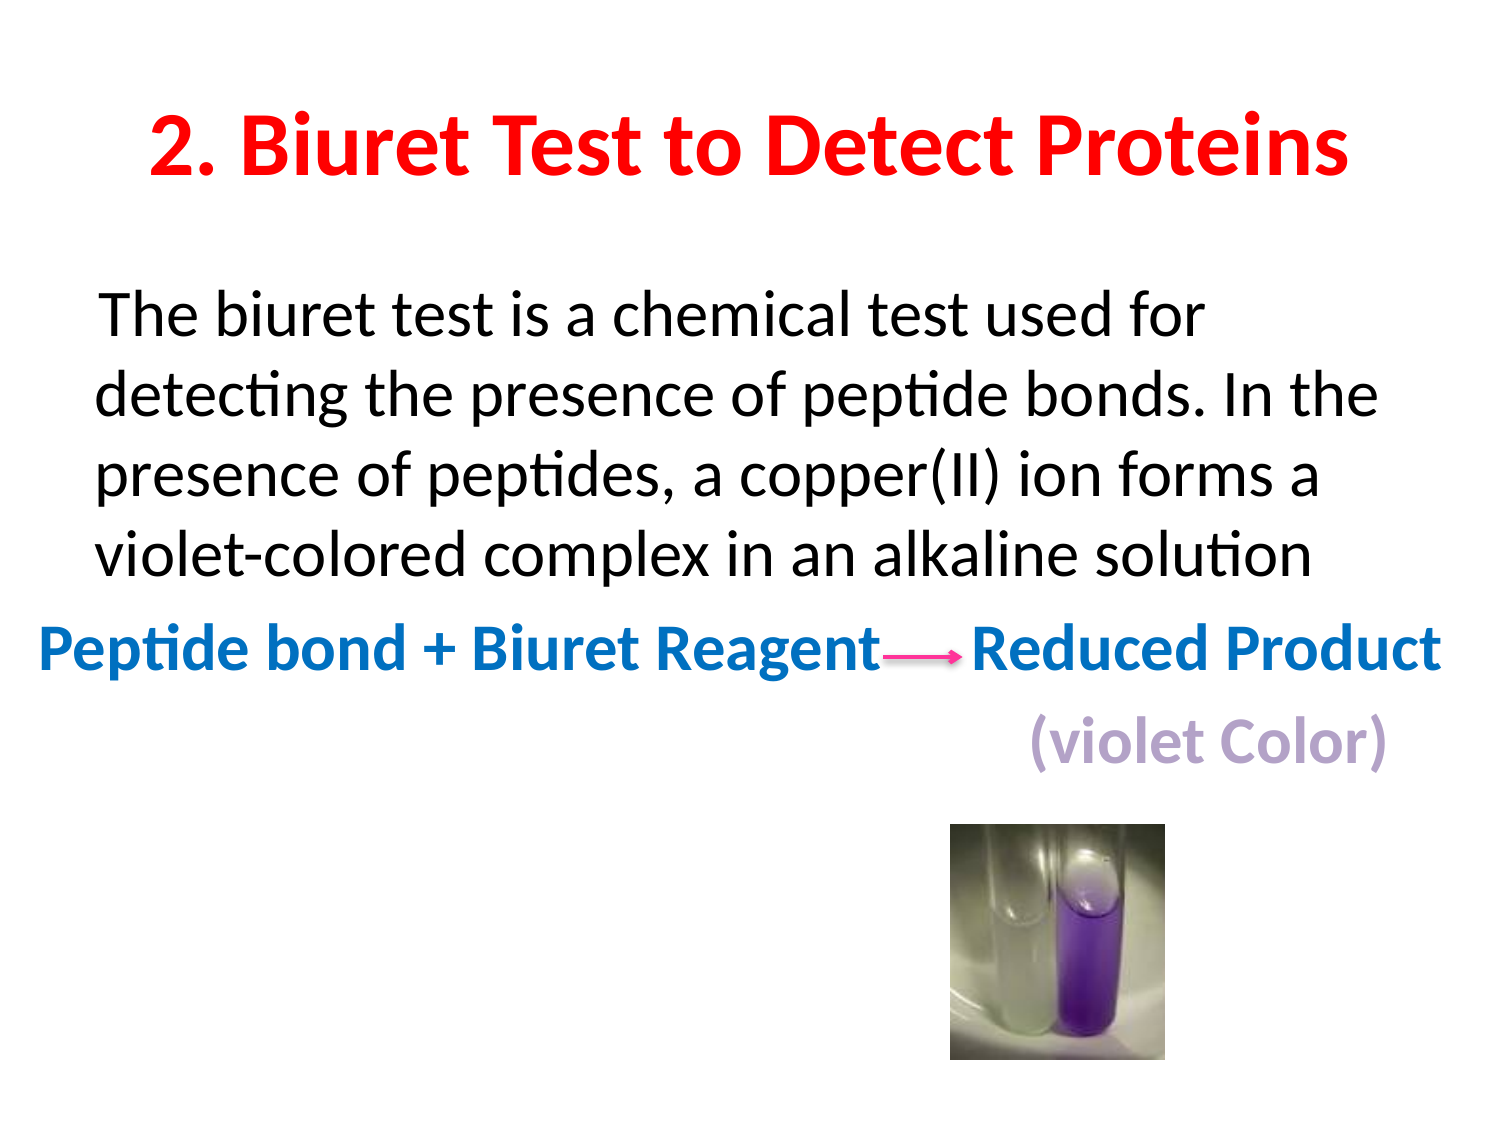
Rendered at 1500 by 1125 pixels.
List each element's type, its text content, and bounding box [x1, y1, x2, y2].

list The biuret test is a chemical test used for detecting the presence of peptide bonds. In the presence of peptides, a copper(II) ion forms a violet-colored complex in an alkaline solution Peptide bond + Biuret Reagent Reduced Product (violet Color) [23, 262, 1465, 1005]
title 2. Biuret Test to Detect Proteins [75, 45, 1425, 233]
picture [949, 824, 1165, 1060]
